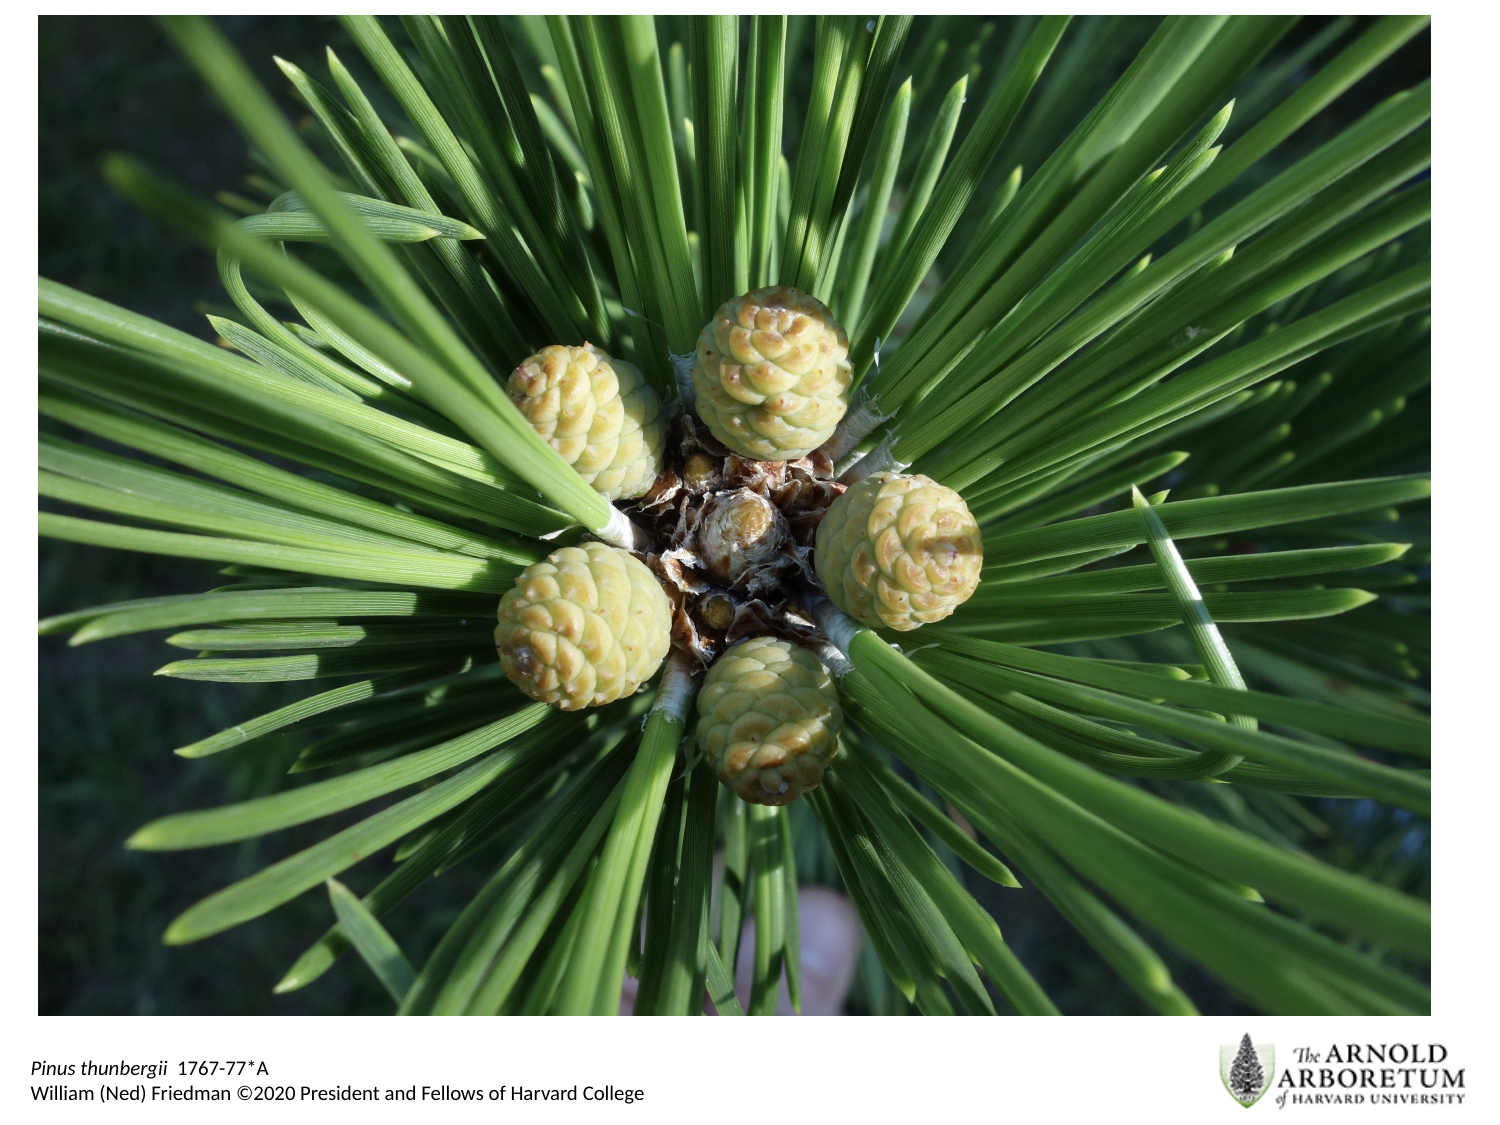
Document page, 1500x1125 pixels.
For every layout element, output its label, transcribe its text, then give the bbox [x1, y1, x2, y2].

text_box Pinus thunbergii 1767-77*A William (Ned) Friedman ©2020 President and Fellows of Harvard College [15, 1046, 1110, 1112]
picture [1218, 1031, 1465, 1110]
picture [38, 15, 1431, 1016]
